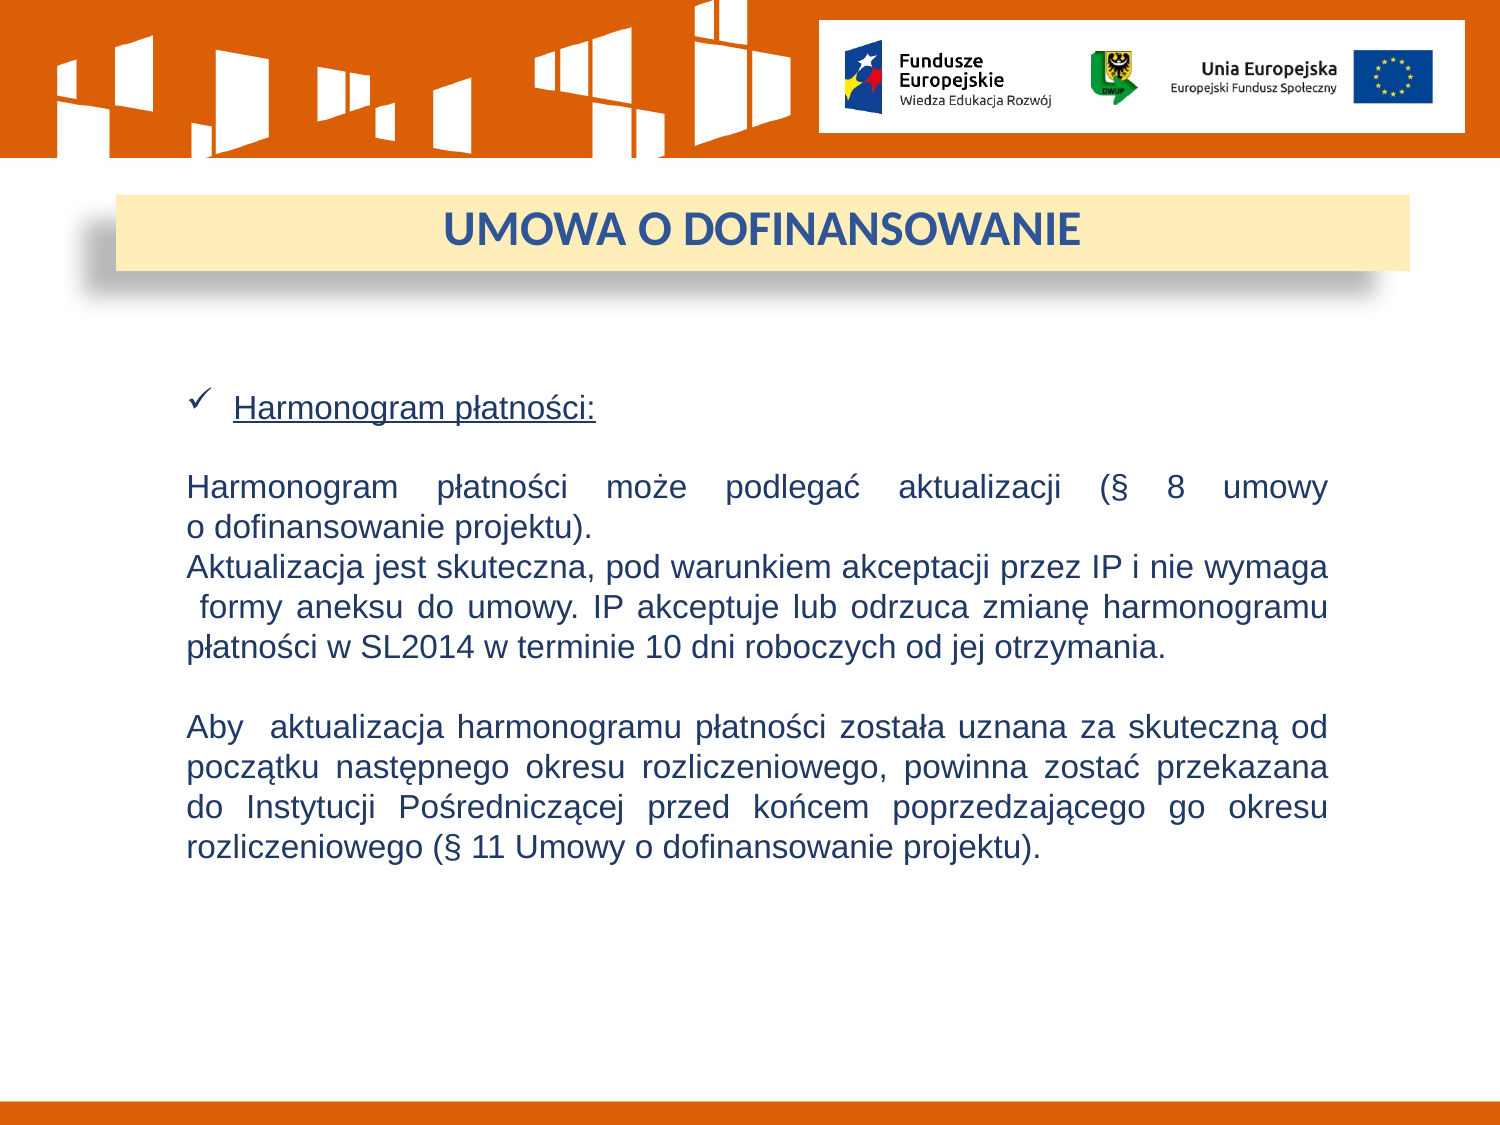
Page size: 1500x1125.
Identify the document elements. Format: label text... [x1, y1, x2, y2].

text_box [826, 21, 1450, 133]
text_box UMOWA O DOFINANSOWANIE [116, 194, 1410, 272]
text_box [819, 20, 1465, 133]
text_box Harmonogram płatności: Harmonogram płatności może podlegać aktualizacji (§ 8 umowy o dofinansowanie projektu). Aktualizacja jest skuteczna, pod warunkiem akceptacji przez IP i nie wymaga formy aneksu do umowy. IP akceptuje lub odrzuca zmianę harmonogramu płatności w SL2014 w terminie 10 dni roboczych od jej otrzymania. Aby aktualizacja harmonogramu płatności została uznana za skuteczną od początku następnego okresu rozliczeniowego, powinna zostać przekazana do Instytucji Pośredniczącej przed końcem poprzedzającego go okresu rozliczeniowego (§ 11 Umowy o dofinansowanie projektu). [171, 378, 1346, 925]
picture [0, 0, 1500, 1125]
